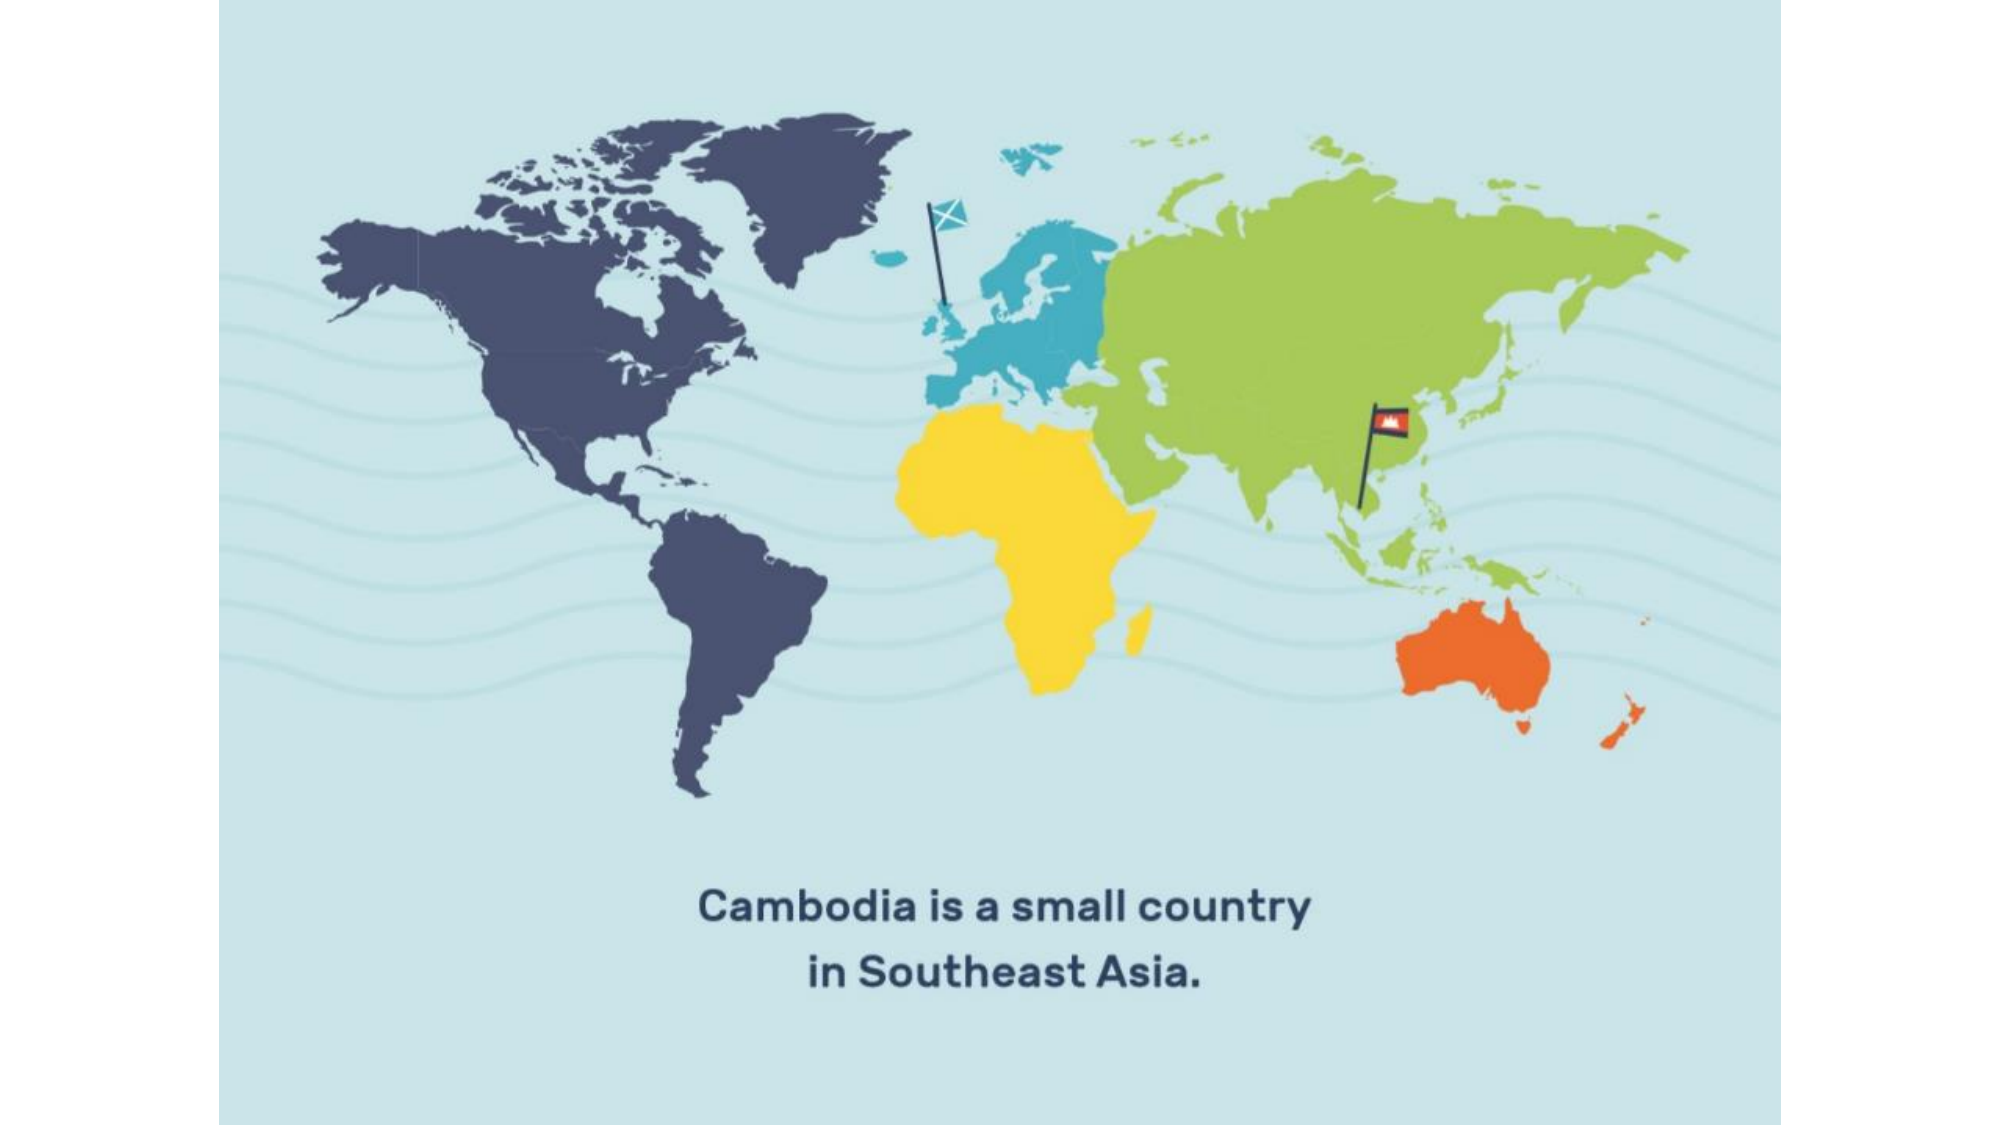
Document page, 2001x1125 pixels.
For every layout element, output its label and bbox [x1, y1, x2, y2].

picture [219, 0, 1781, 1125]
